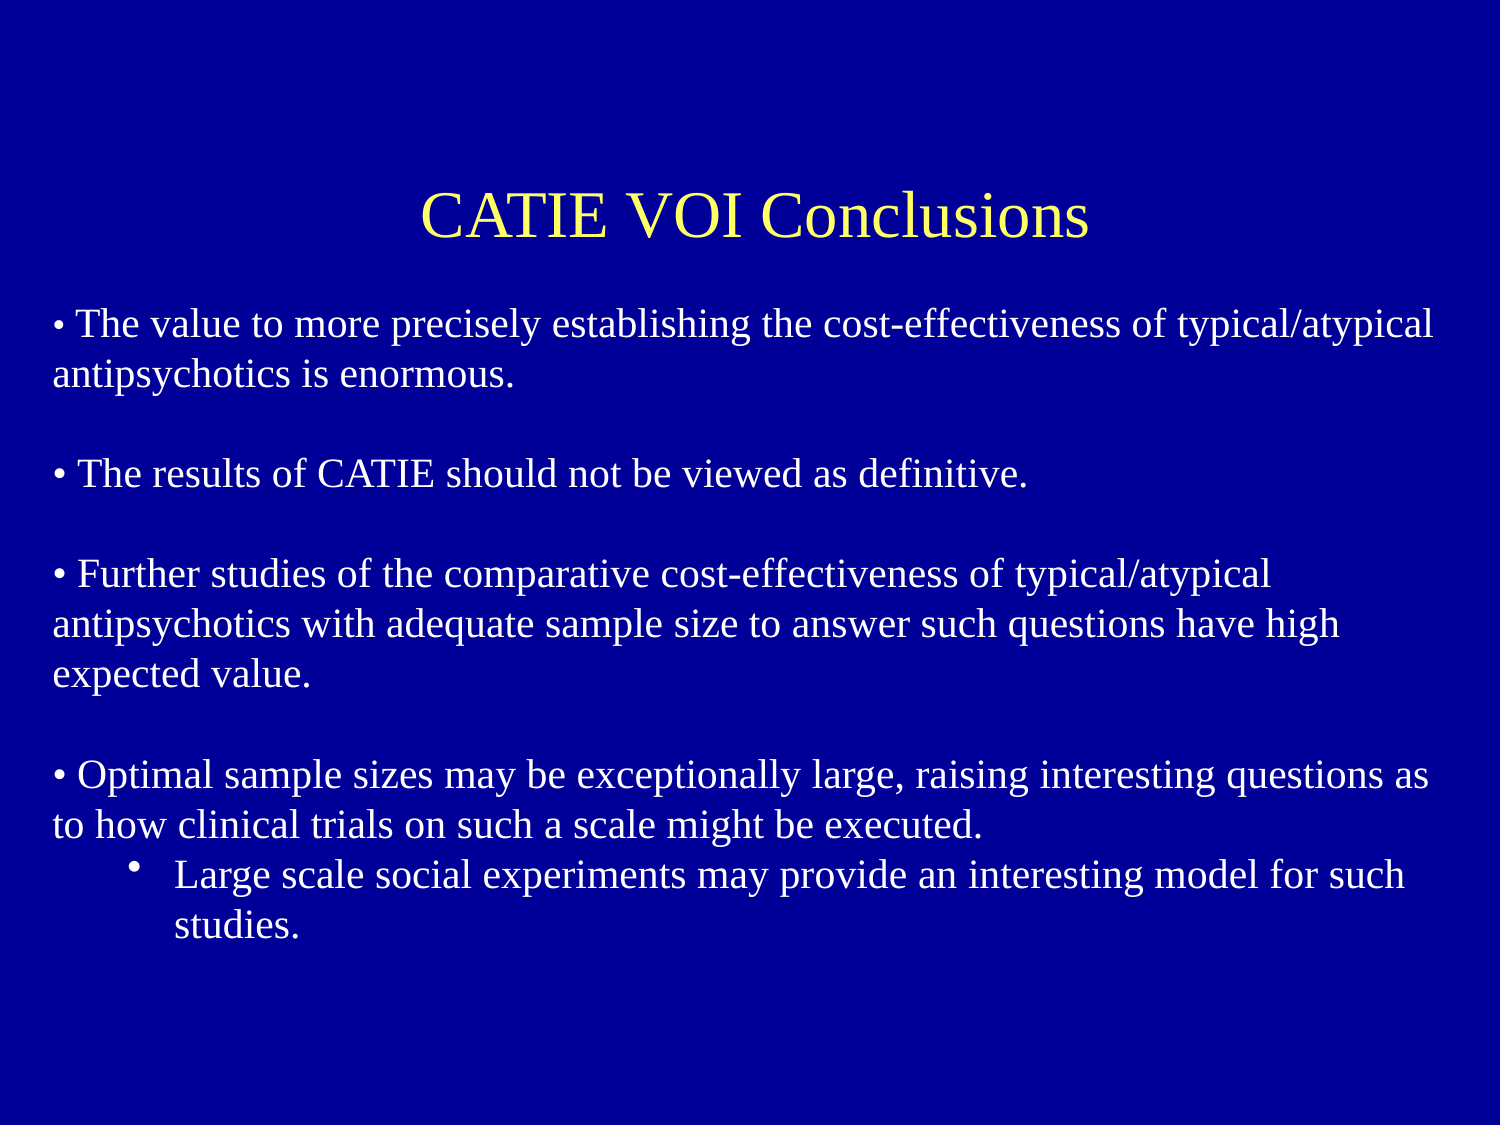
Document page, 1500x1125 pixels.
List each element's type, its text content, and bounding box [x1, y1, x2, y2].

text_box CATIE VOI Conclusions • The value to more precisely establishing the cost-effectiveness of typical/atypical antipsychotics is enormous. • The results of CATIE should not be viewed as definitive. • Further studies of the comparative cost-effectiveness of typical/atypical antipsychotics with adequate sample size to answer such questions have high expected value. • Optimal sample sizes may be exceptionally large, raising interesting questions as to how clinical trials on such a scale might be executed. Large scale social experiments may provide an interesting model for such studies. [37, 163, 1475, 954]
